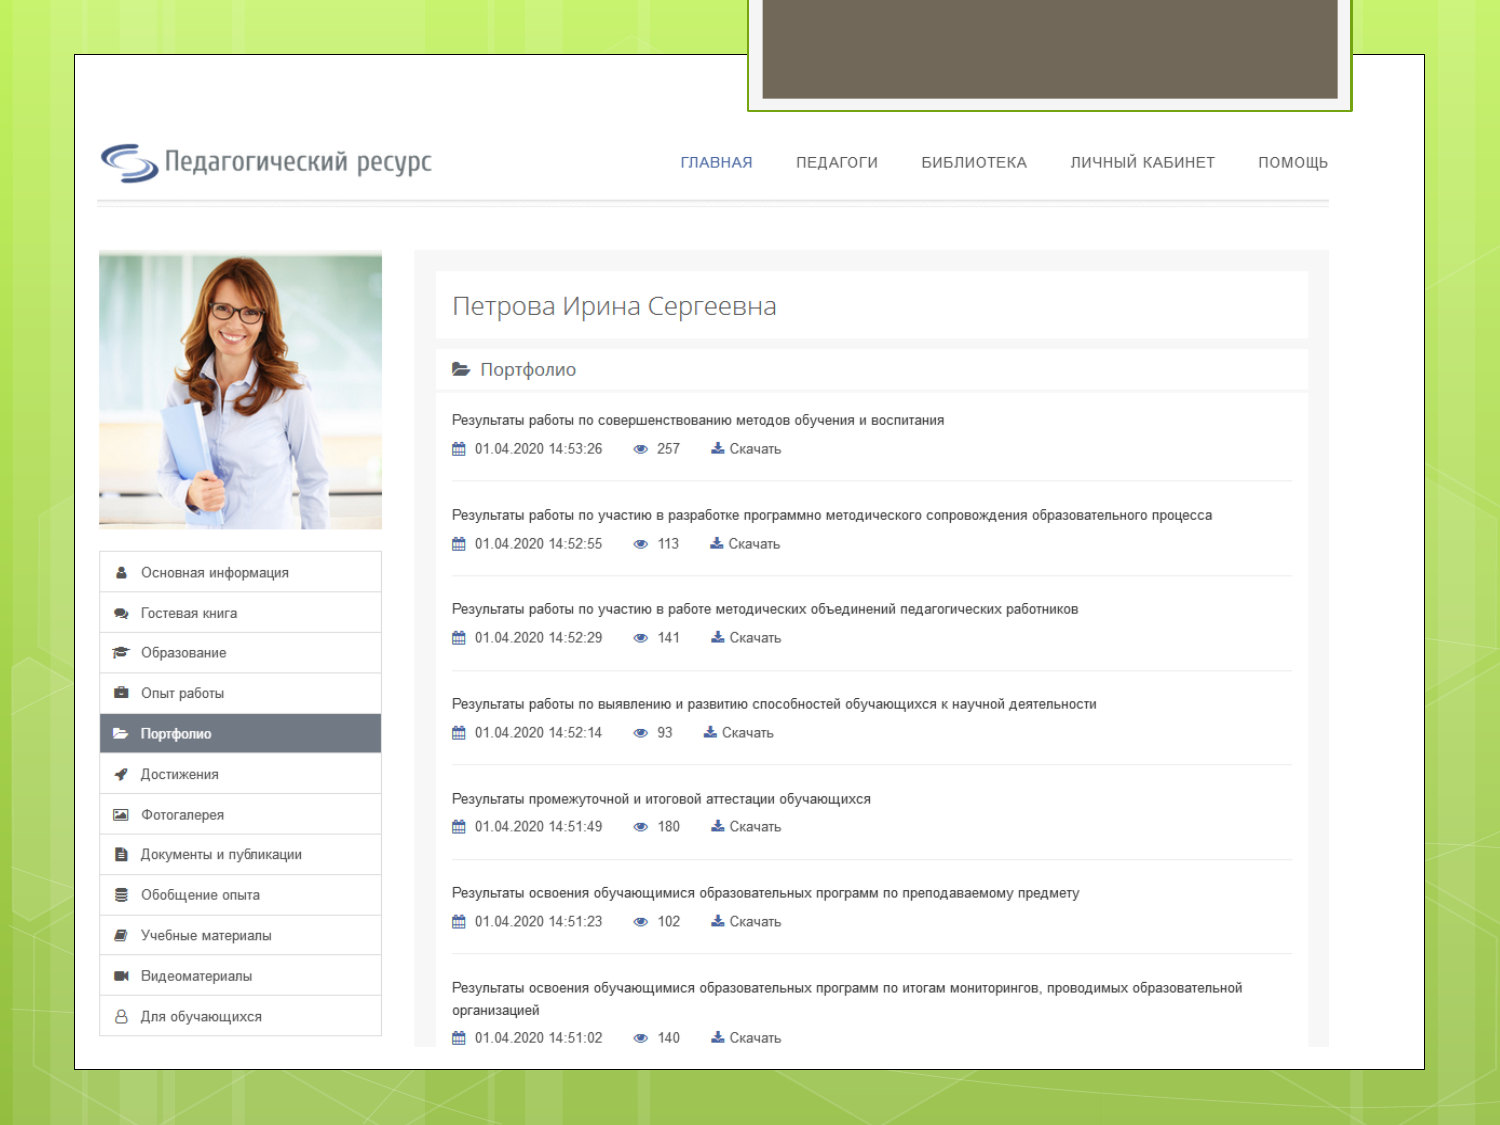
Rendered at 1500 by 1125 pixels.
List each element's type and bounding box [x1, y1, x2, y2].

picture [97, 125, 1330, 1047]
